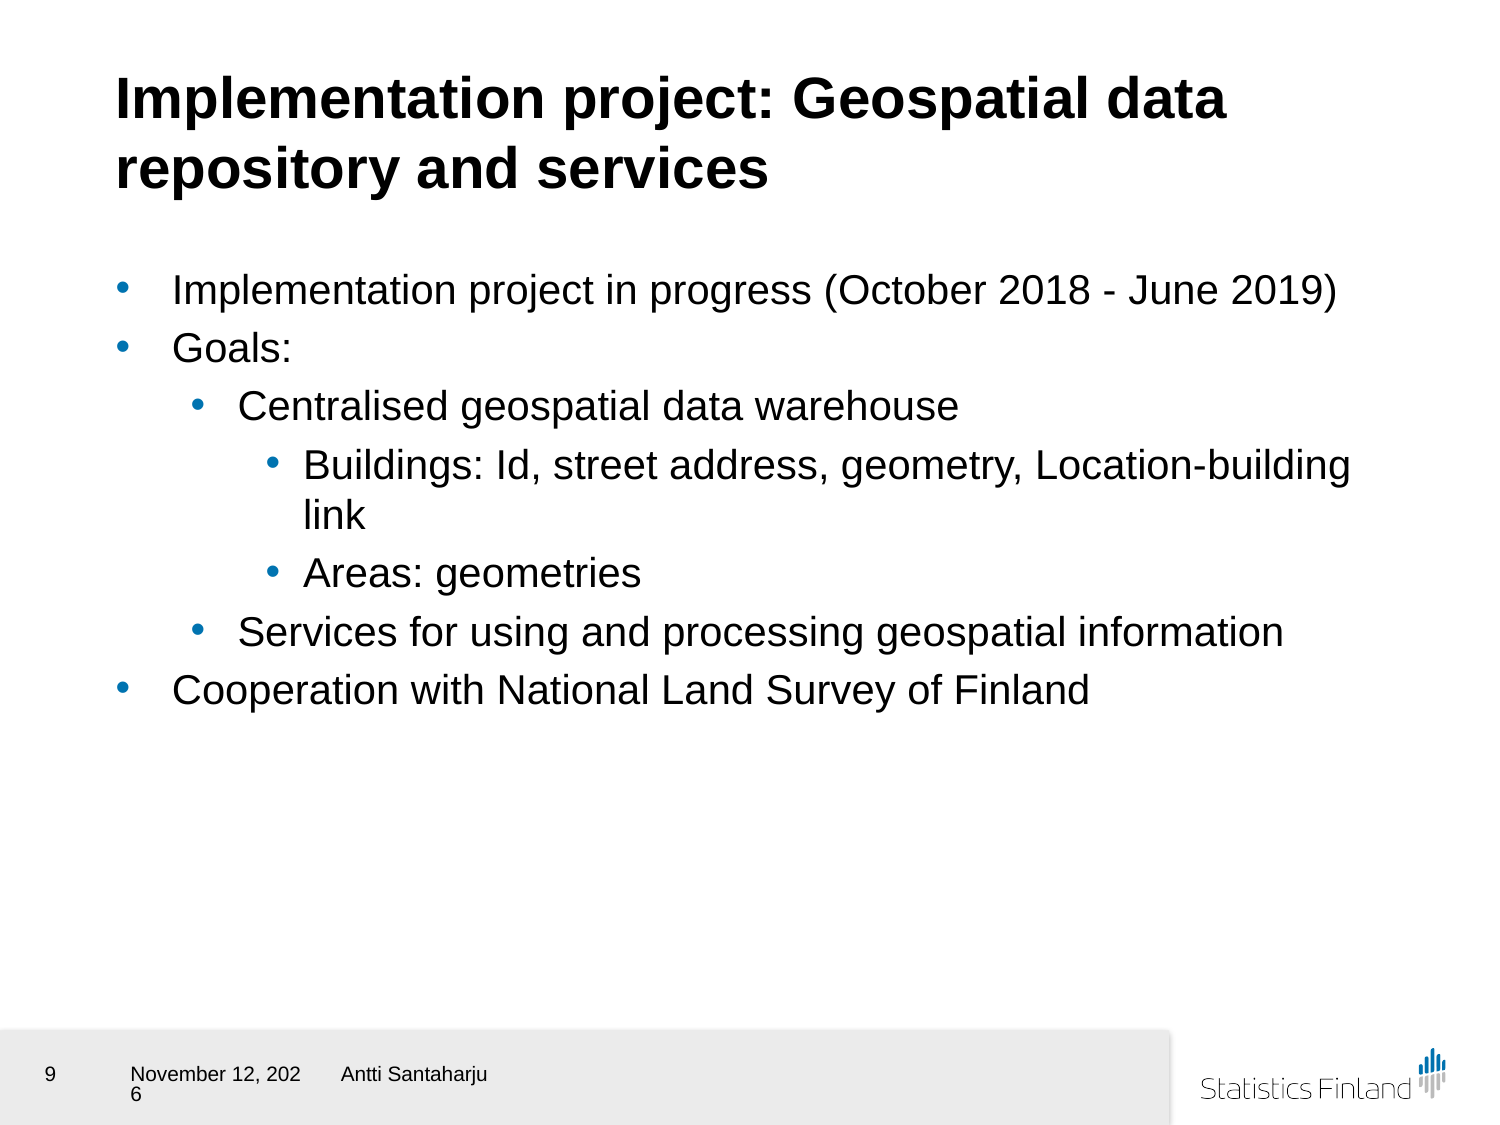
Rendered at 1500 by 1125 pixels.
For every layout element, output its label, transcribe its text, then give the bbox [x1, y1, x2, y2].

slide_number 9 [0, 1042, 116, 1103]
list Implementation project in progress (October 2018 - June 2019) Goals: Centralised geospatial data warehouse Buildings: Id, street address, geometry, Location-building link Areas: geometries Services for using and processing geospatial information Cooperation with National Land Survey of Finland [115, 262, 1385, 987]
title Implementation project: Geospatial data repository and services [115, 60, 1385, 202]
footer Antti Santaharju [325, 1042, 801, 1103]
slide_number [116, 1042, 325, 1103]
picture [1201, 1048, 1446, 1099]
